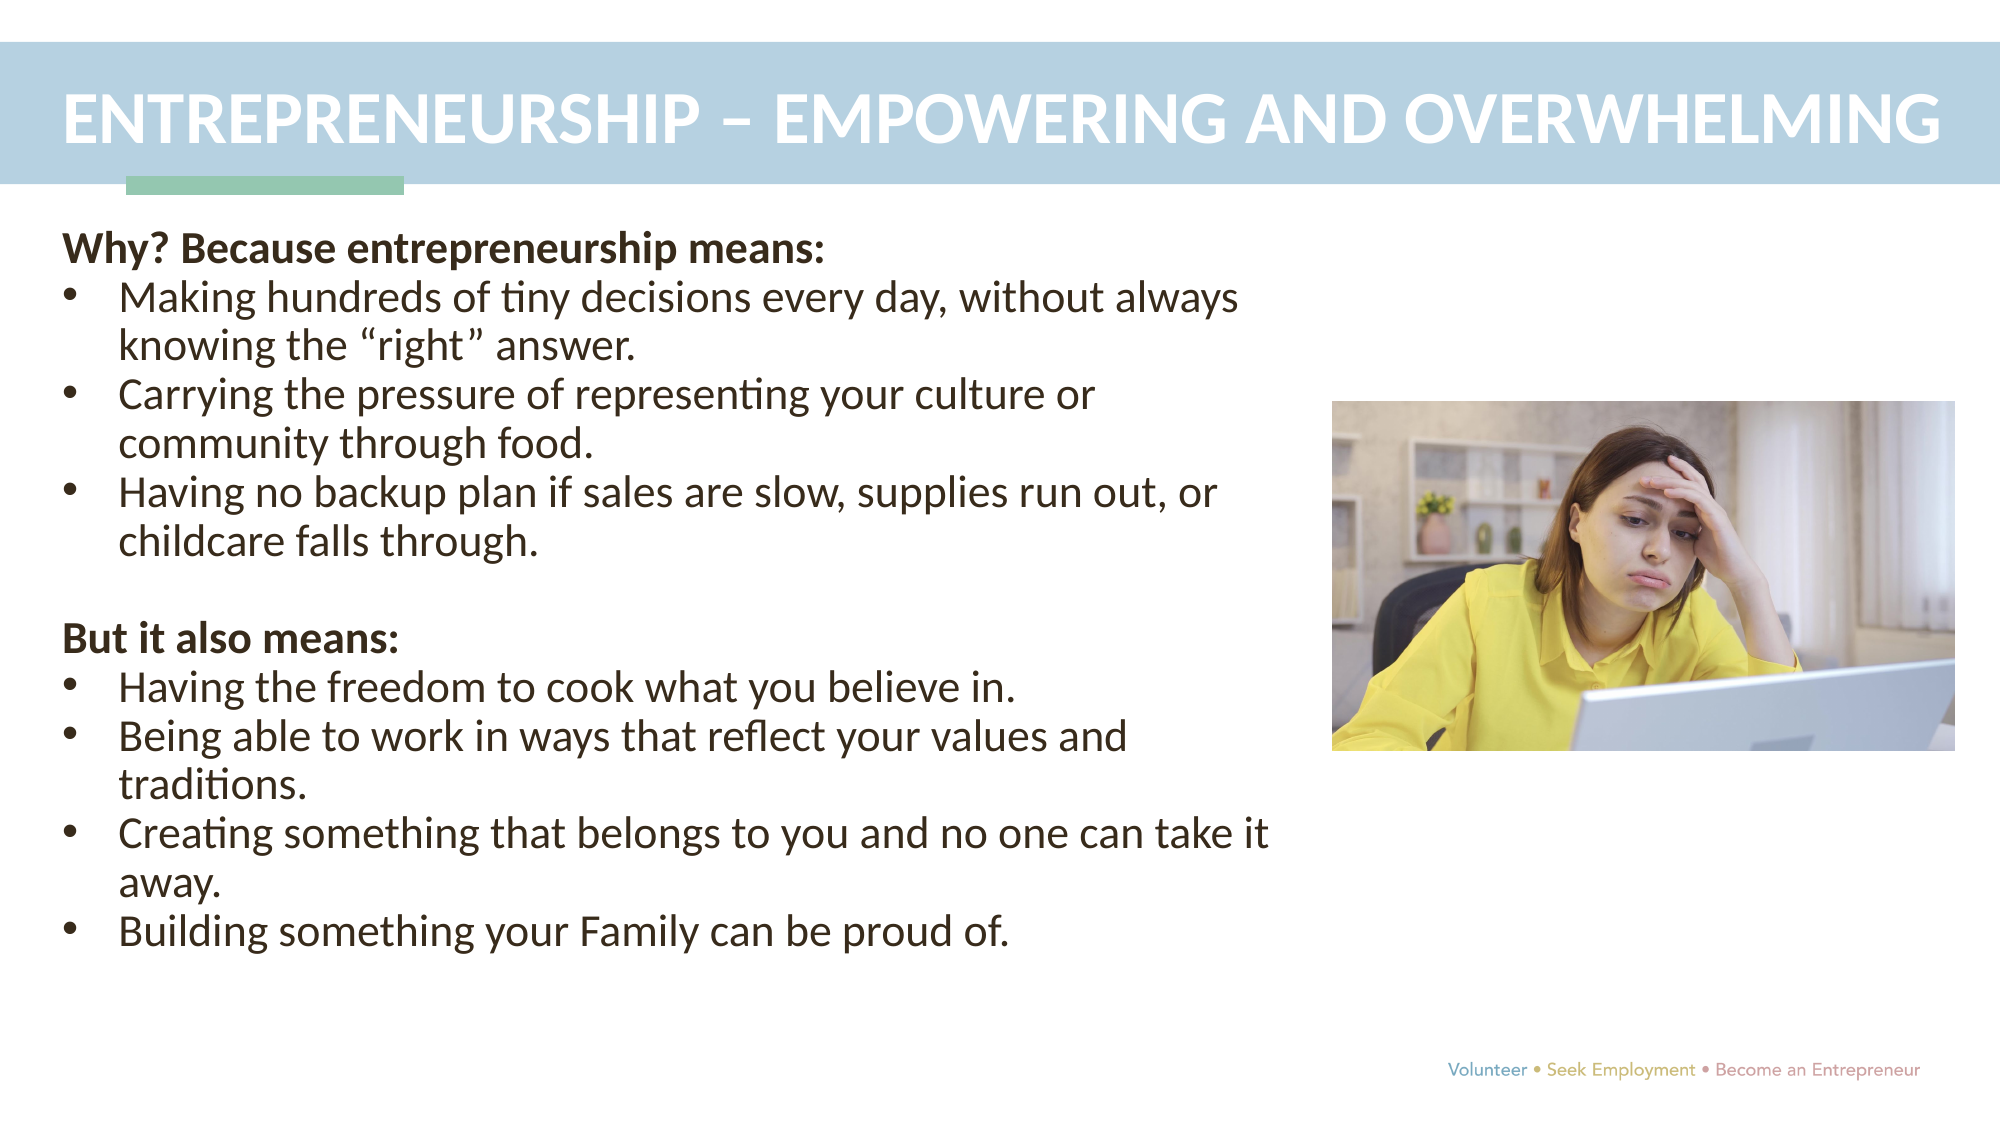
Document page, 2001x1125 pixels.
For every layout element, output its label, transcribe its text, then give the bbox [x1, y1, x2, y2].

picture [1332, 401, 1955, 752]
picture [1418, 1046, 1971, 1103]
list ENTREPRENEURSHIP – EMPOWERING AND OVERWHELMING [47, 60, 2000, 179]
list Why? Because entrepreneurship means: Making hundreds of tiny decisions every day, without always knowing the “right” answer. Carrying the pressure of representing your culture or community through food. Having no backup plan if sales are slow, supplies run out, or childcare falls through. But it also means: Having the freedom to cook what you believe in. Being able to work in ways that reflect your values and traditions. Creating something that belongs to you and no one can take it away. Building something your Family can be proud of. [47, 216, 1316, 930]
